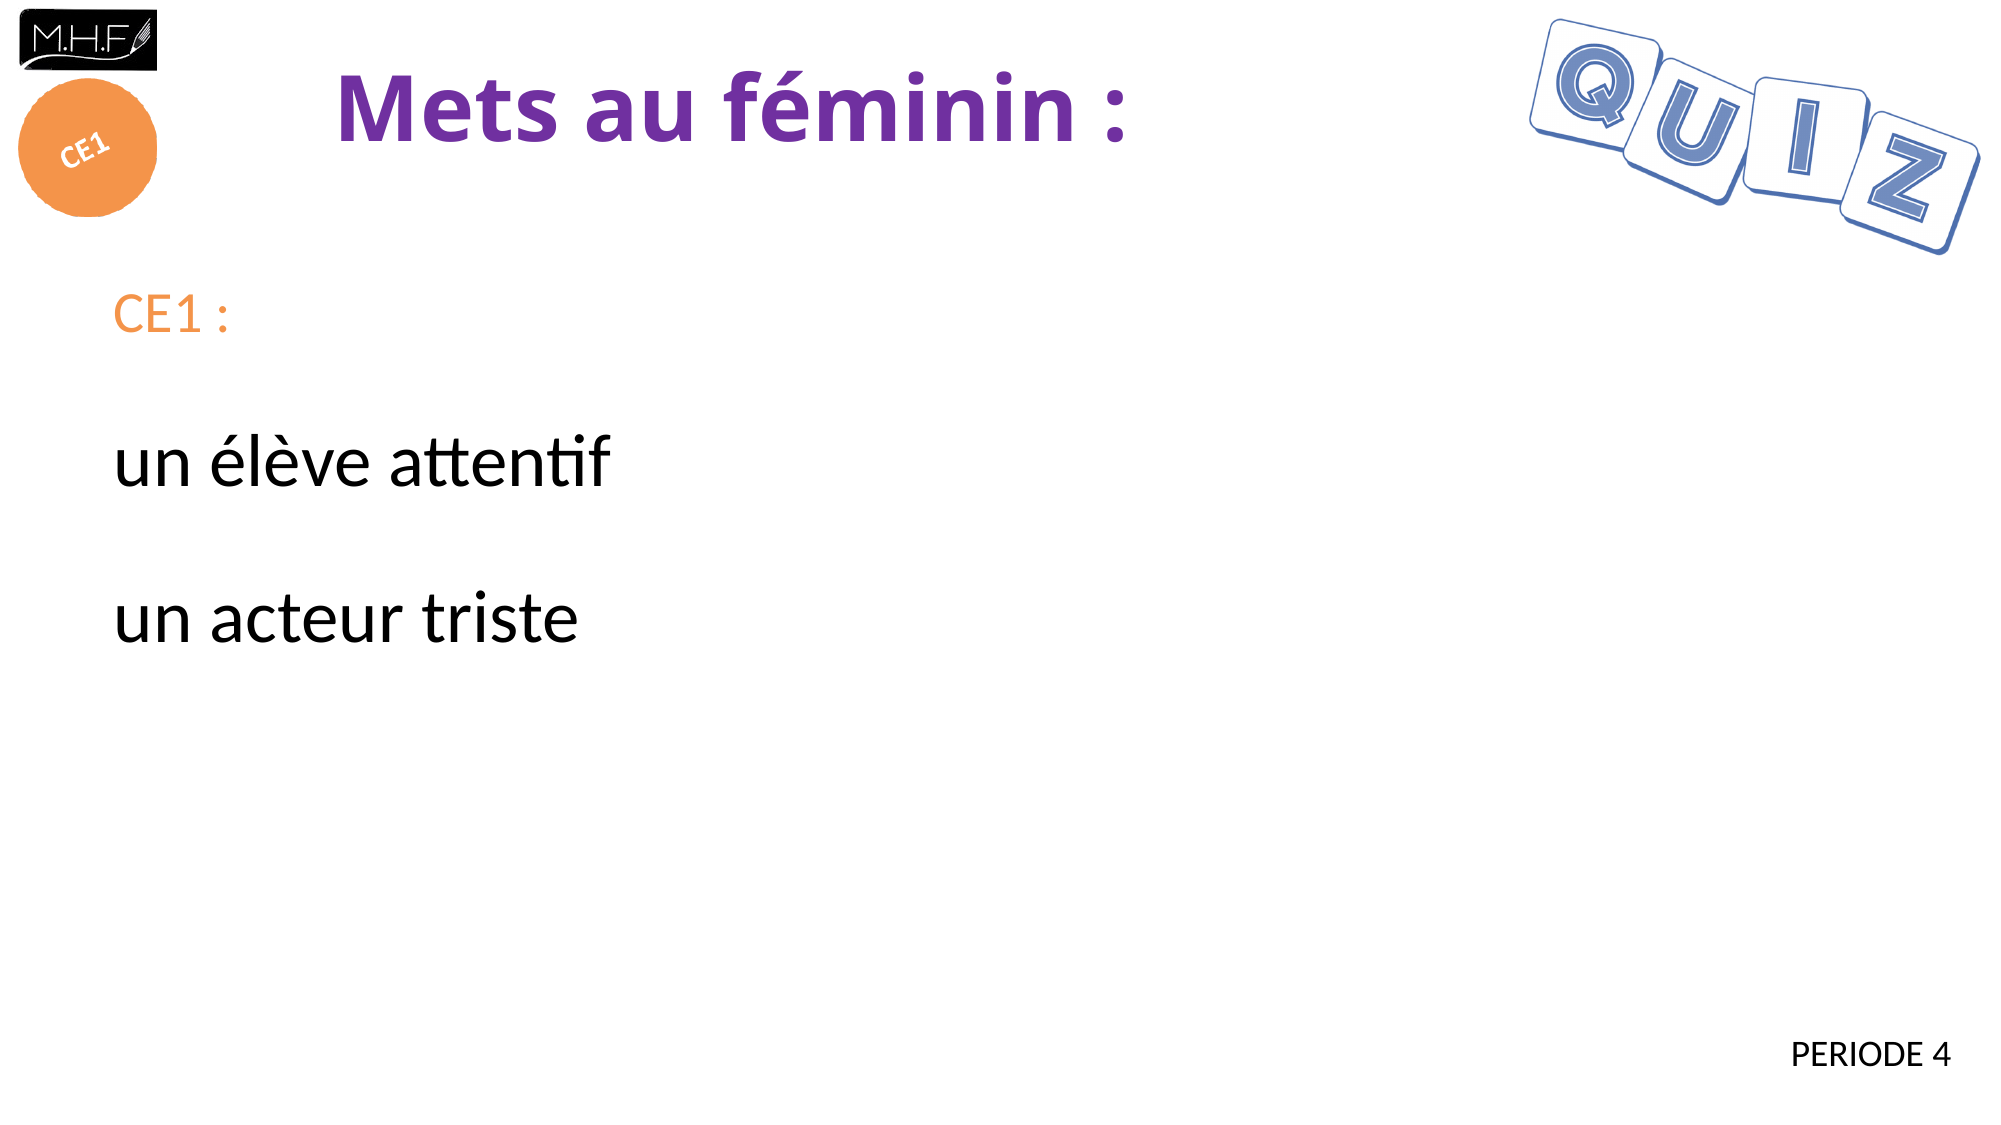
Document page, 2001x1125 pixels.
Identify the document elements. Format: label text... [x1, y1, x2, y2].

text_box PERIODE 4 [1362, 1021, 1967, 1125]
picture [18, 78, 157, 218]
picture [1527, 24, 1978, 250]
picture [16, 7, 157, 74]
list CE1 : un élève attentif un acteur triste [98, 275, 909, 989]
title Mets au féminin : [318, 3, 1865, 221]
